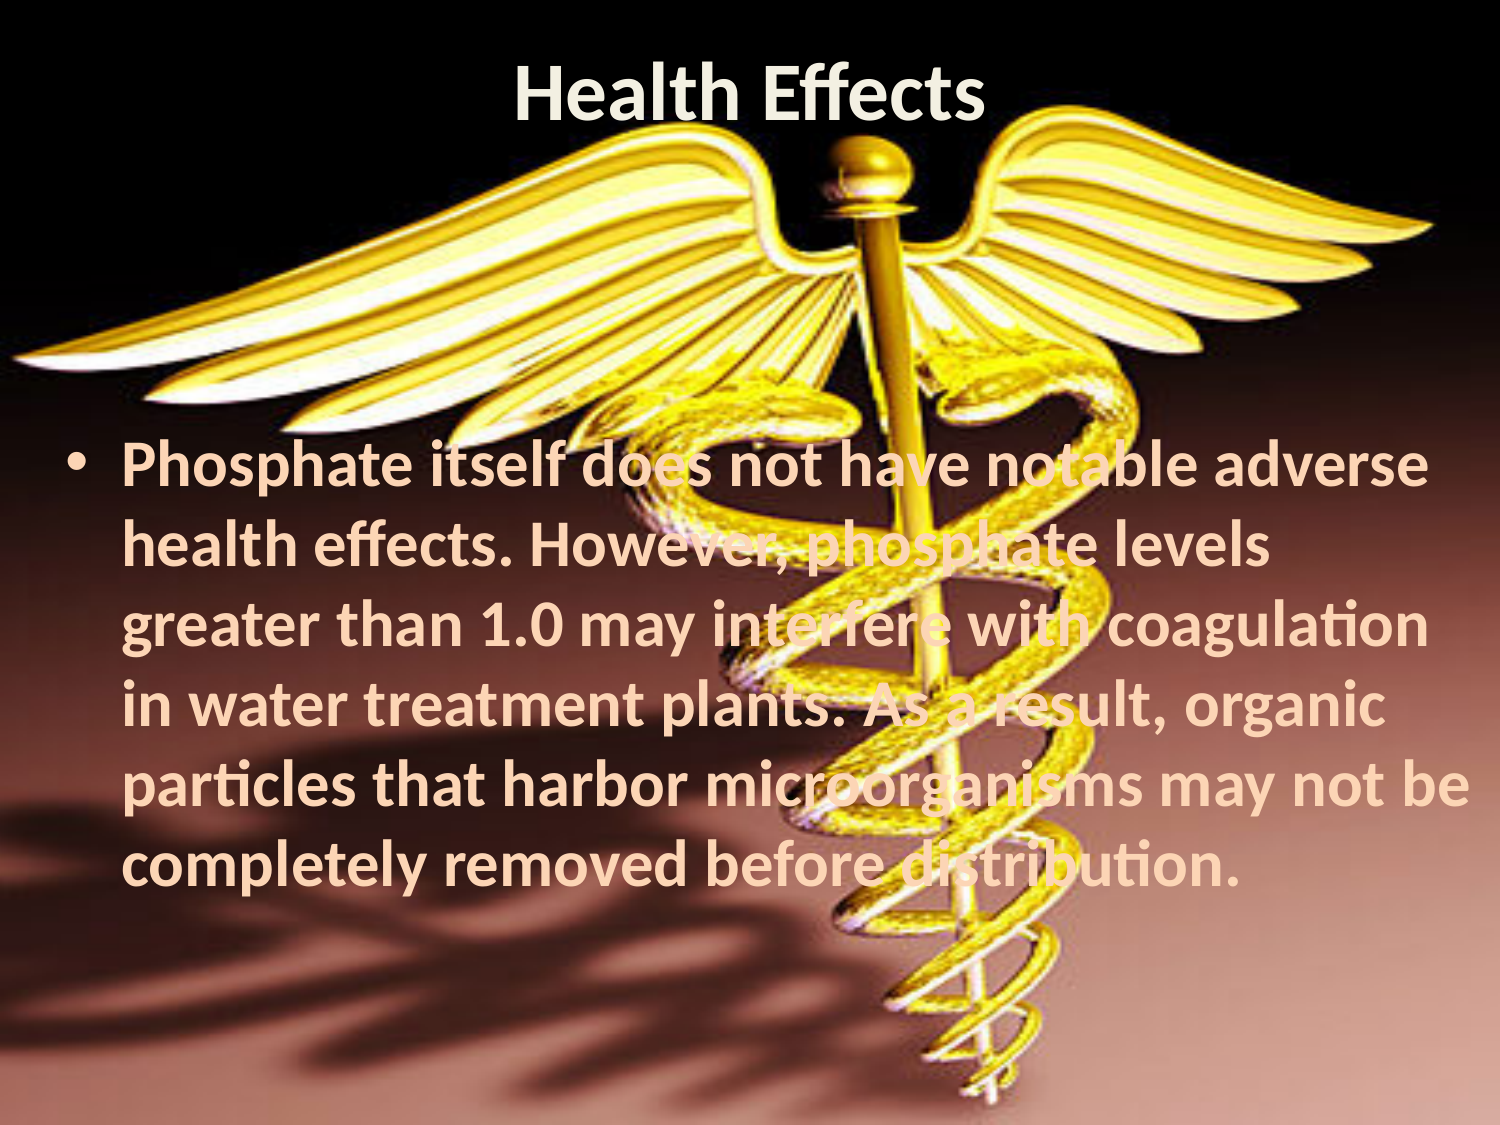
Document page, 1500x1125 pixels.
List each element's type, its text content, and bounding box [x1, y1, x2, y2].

title Health Effects [75, 0, 1425, 175]
list Phosphate itself does not have notable adverse health effects. However, phosphate levels greater than 1.0 may interfere with coagulation in water treatment plants. As a result, organic particles that harbor microorganisms may not be completely removed before distribution. [50, 412, 1500, 1125]
picture [0, 0, 1500, 1125]
